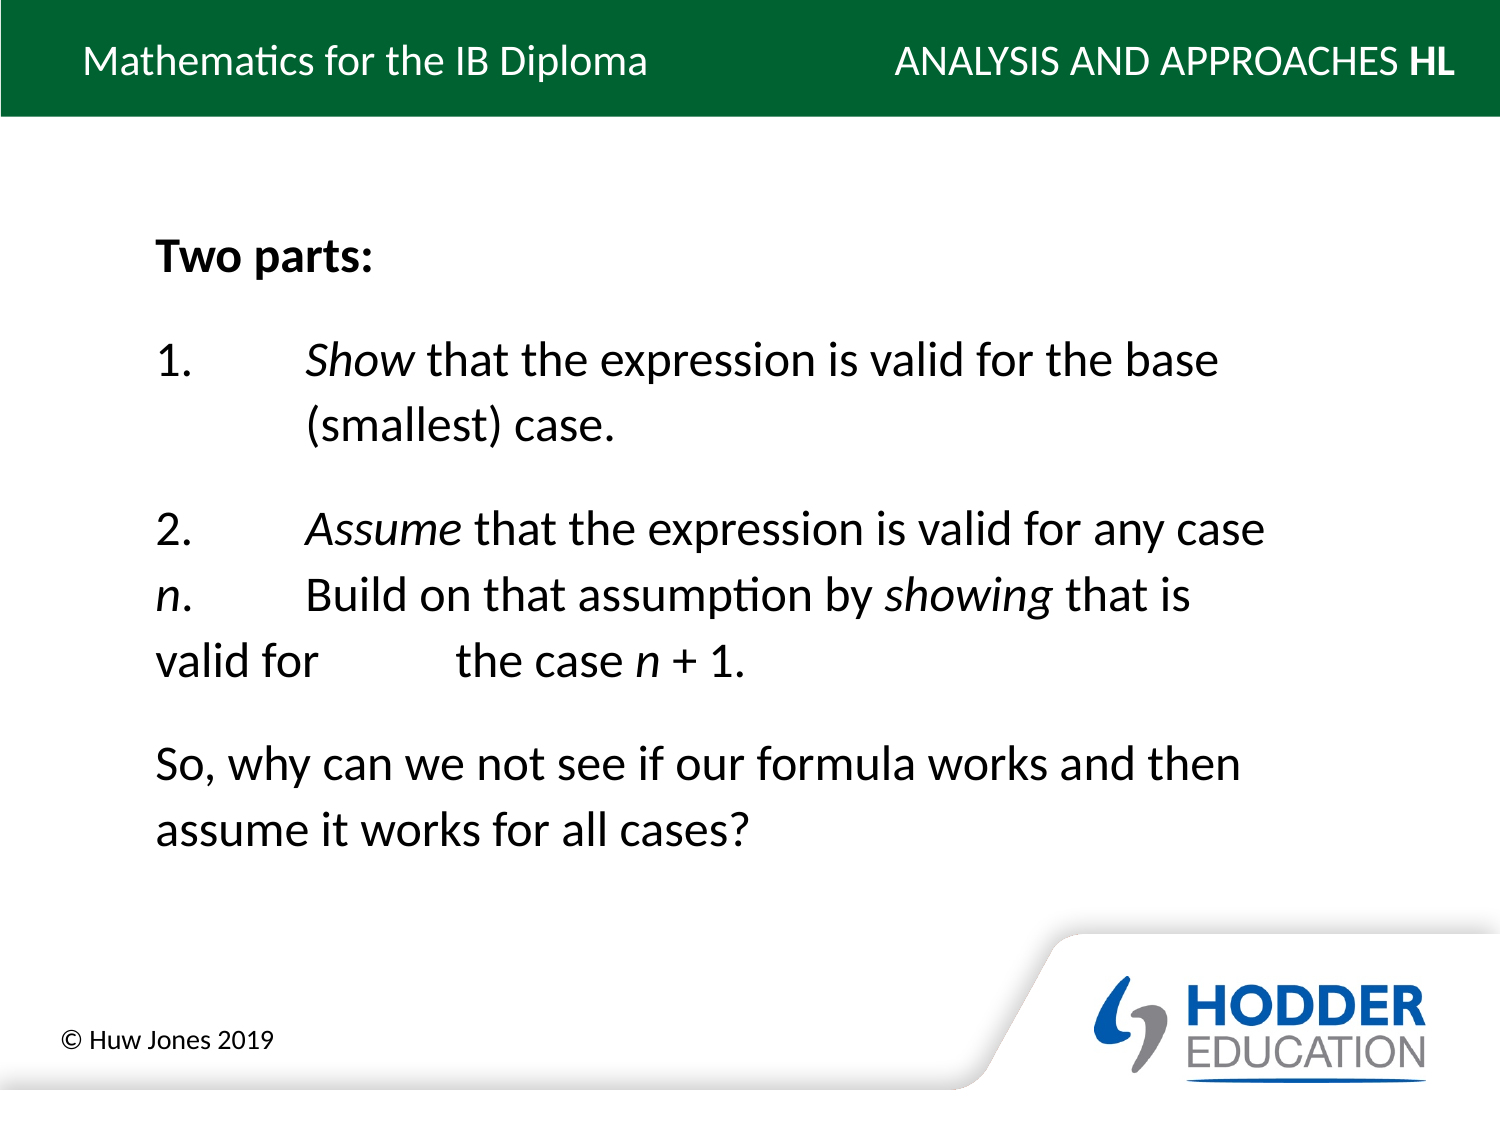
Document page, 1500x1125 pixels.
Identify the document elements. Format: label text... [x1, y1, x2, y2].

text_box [0, 898, 1500, 1125]
text_box Two parts: 1. Show that the expression is valid for the base (smallest) case. 2. Assume that the expression is valid for any case n. Build on that assumption by showing that is valid for the case n + 1. So, why can we not see if our formula works and then assume it works for all cases? [155, 216, 1297, 857]
text_box Mathematics for the IB Diploma ANALYSIS AND APPROACHES HL [0, 0, 1500, 118]
